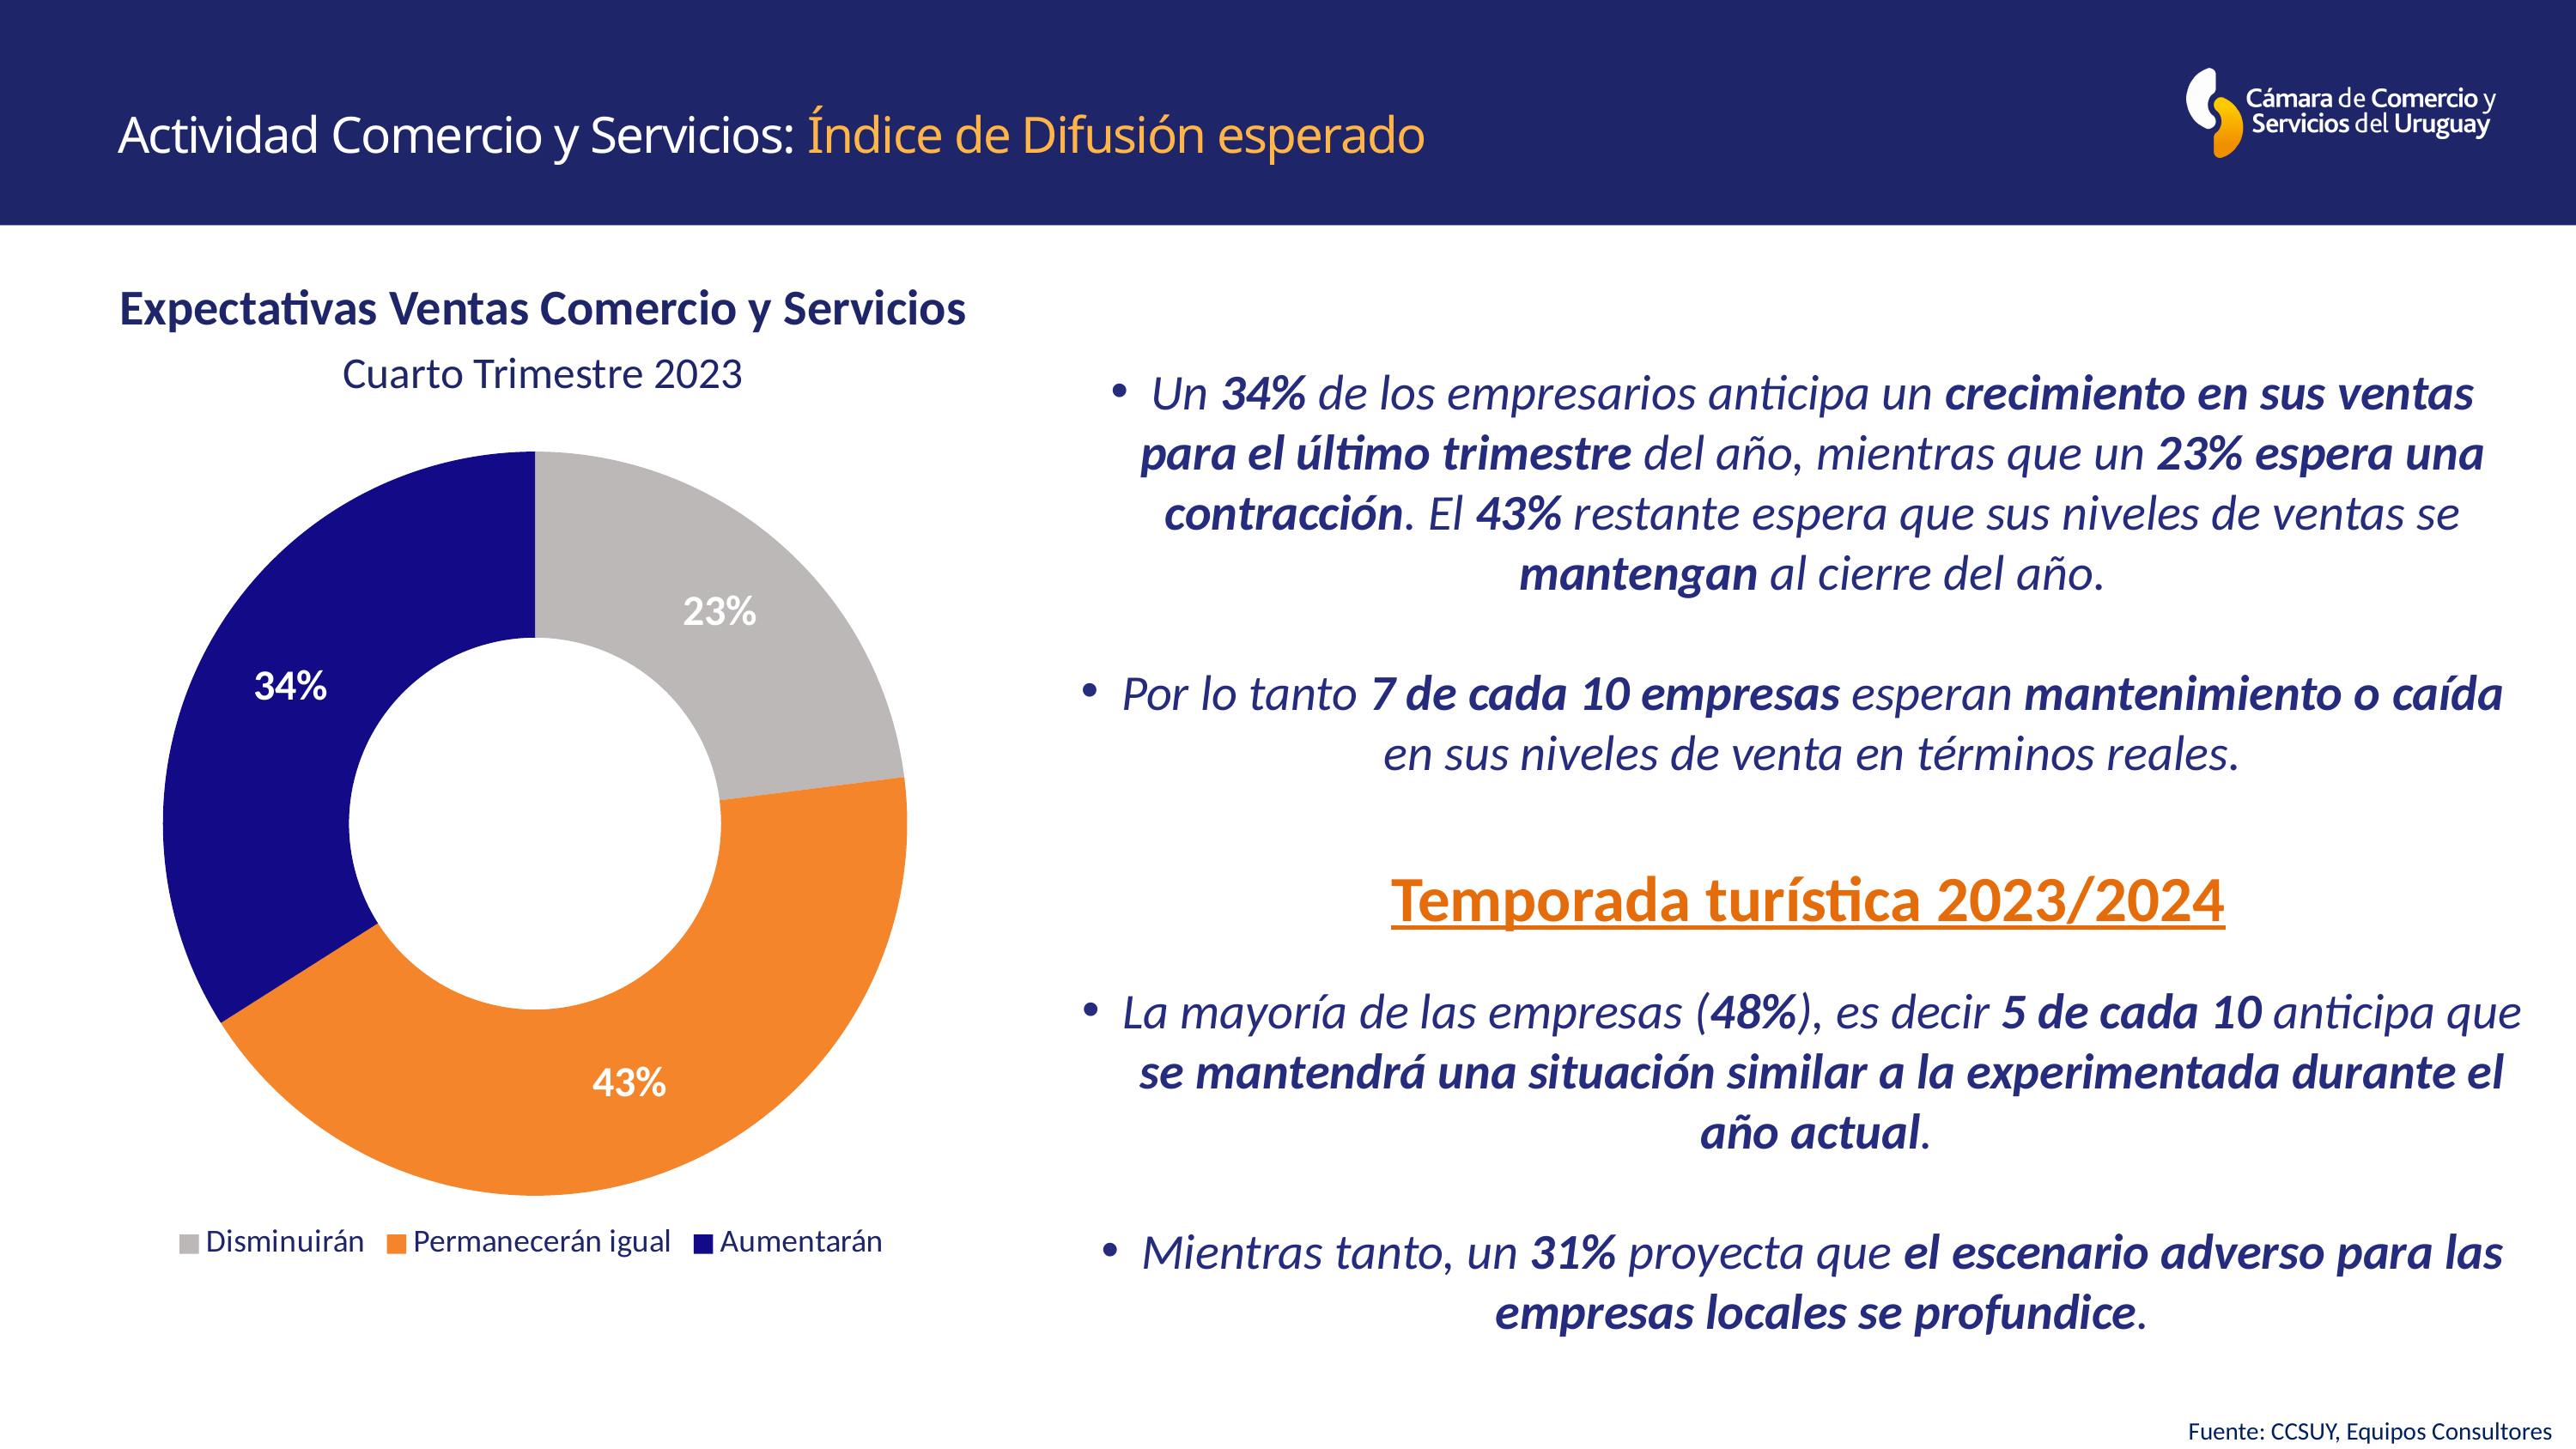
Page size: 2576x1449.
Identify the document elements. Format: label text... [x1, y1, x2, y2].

picture [2186, 67, 2497, 158]
text_box Temporada turística 2023/2024 [1235, 851, 2382, 941]
text_box Expectativas Ventas Comercio y Servicios Cuarto Trimestre 2023 [0, 273, 1099, 397]
text_box La mayoría de las empresas (48%), es decir 5 de cada 10 anticipa que se mantendrá una situación similar a la experimentada durante el año actual. Mientras tanto, un 31% proyecta que el escenario adverso para las empresas locales se profundice. [1052, 972, 2553, 1346]
text_box Actividad Comercio y Servicios: Índice de Difusión esperado [118, 98, 1955, 164]
chart [17, 434, 1053, 1267]
text_box Un 34% de los empresarios anticipa un crecimiento en sus ventas para el último trimestre del año, mientras que un 23% espera una contracción. El 43% restante espera que sus niveles de ventas se mantengan al cierre del año. Por lo tanto 7 de cada 10 empresas esperan mantenimiento o caída en sus niveles de venta en términos reales. [1052, 293, 2533, 787]
text_box [0, 0, 2576, 226]
text_box Fuente: CCSUY, Equipos Consultores [1760, 1379, 2553, 1446]
